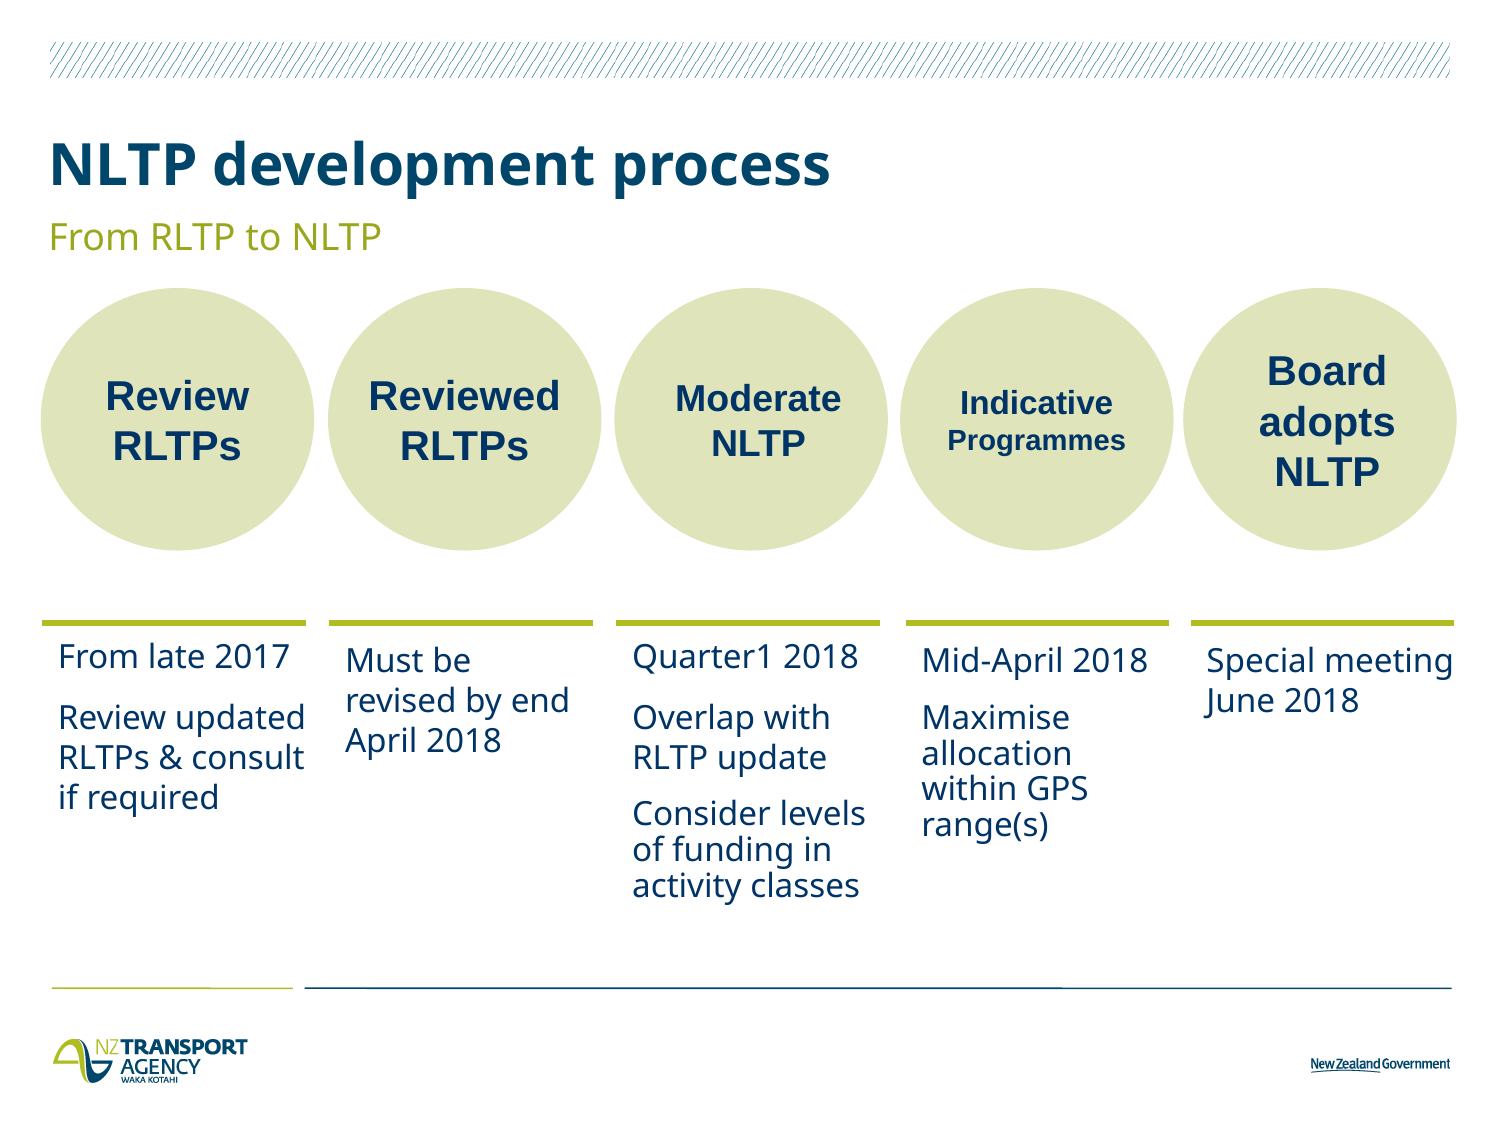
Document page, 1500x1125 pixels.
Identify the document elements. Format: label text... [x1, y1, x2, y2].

text_box Reviewed RLTPs [326, 286, 603, 552]
text_box Indicative Programmes [899, 286, 1175, 552]
picture [209, 1043, 216, 1051]
list From late 2017 Review updated RLTPs & consult if required [42, 632, 328, 963]
picture [145, 1039, 153, 1051]
text_box Moderate NLTP [613, 286, 889, 552]
text_box Review RLTPs [39, 286, 316, 552]
list From RLTP to NLTP [33, 210, 1450, 269]
list Must be revised by end April 2018 [330, 632, 594, 963]
list Special meeting June 2018 [1191, 632, 1483, 963]
text_box Board adopts NLTP [1182, 286, 1458, 552]
list Mid-April 2018 Maximise allocation within GPS range(s) [906, 632, 1184, 963]
title NLTP development process [33, 101, 1450, 206]
picture [92, 1064, 108, 1073]
picture [53, 1039, 1450, 1083]
picture [48, 42, 1450, 78]
list Quarter1 2018 Overlap with RLTP update Consider levels of funding in activity classes [617, 632, 901, 963]
